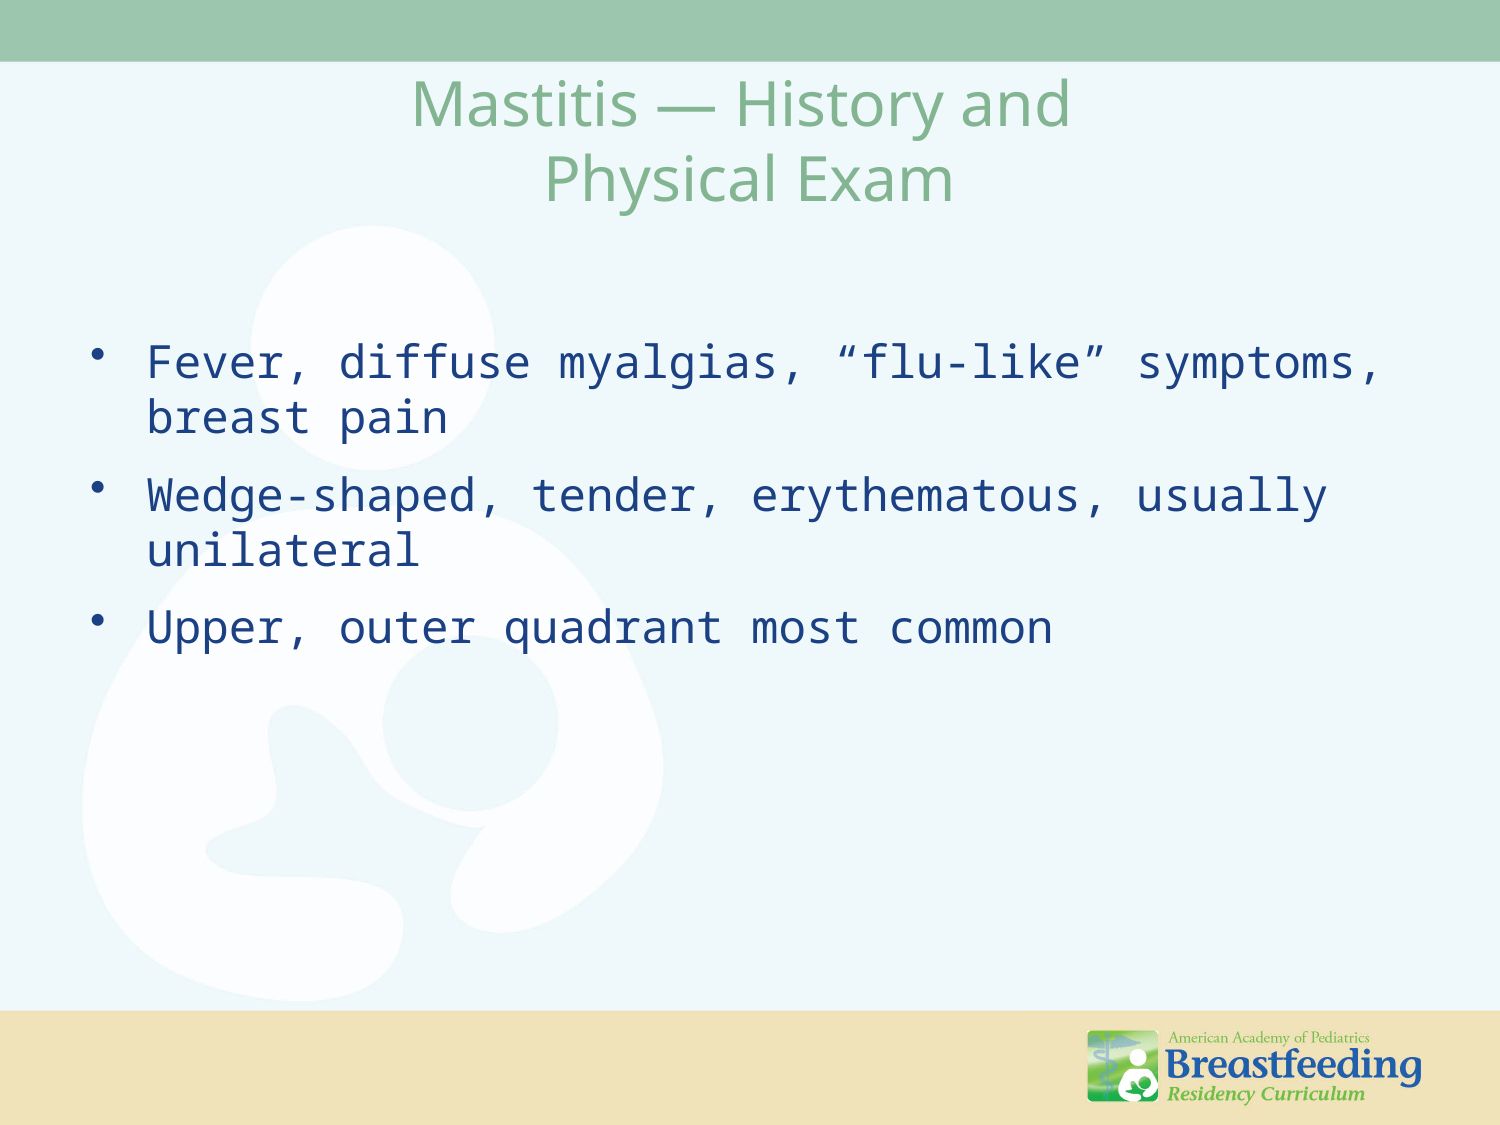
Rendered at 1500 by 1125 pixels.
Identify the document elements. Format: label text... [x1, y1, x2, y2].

title Mastitis — History and Physical Exam [74, 44, 1426, 233]
list Fever, diffuse myalgias, “flu-like” symptoms, breast pain Wedge-shaped, tender, erythematous, usually unilateral Upper, outer quadrant most common [74, 324, 1426, 1068]
picture [0, 0, 1500, 1125]
